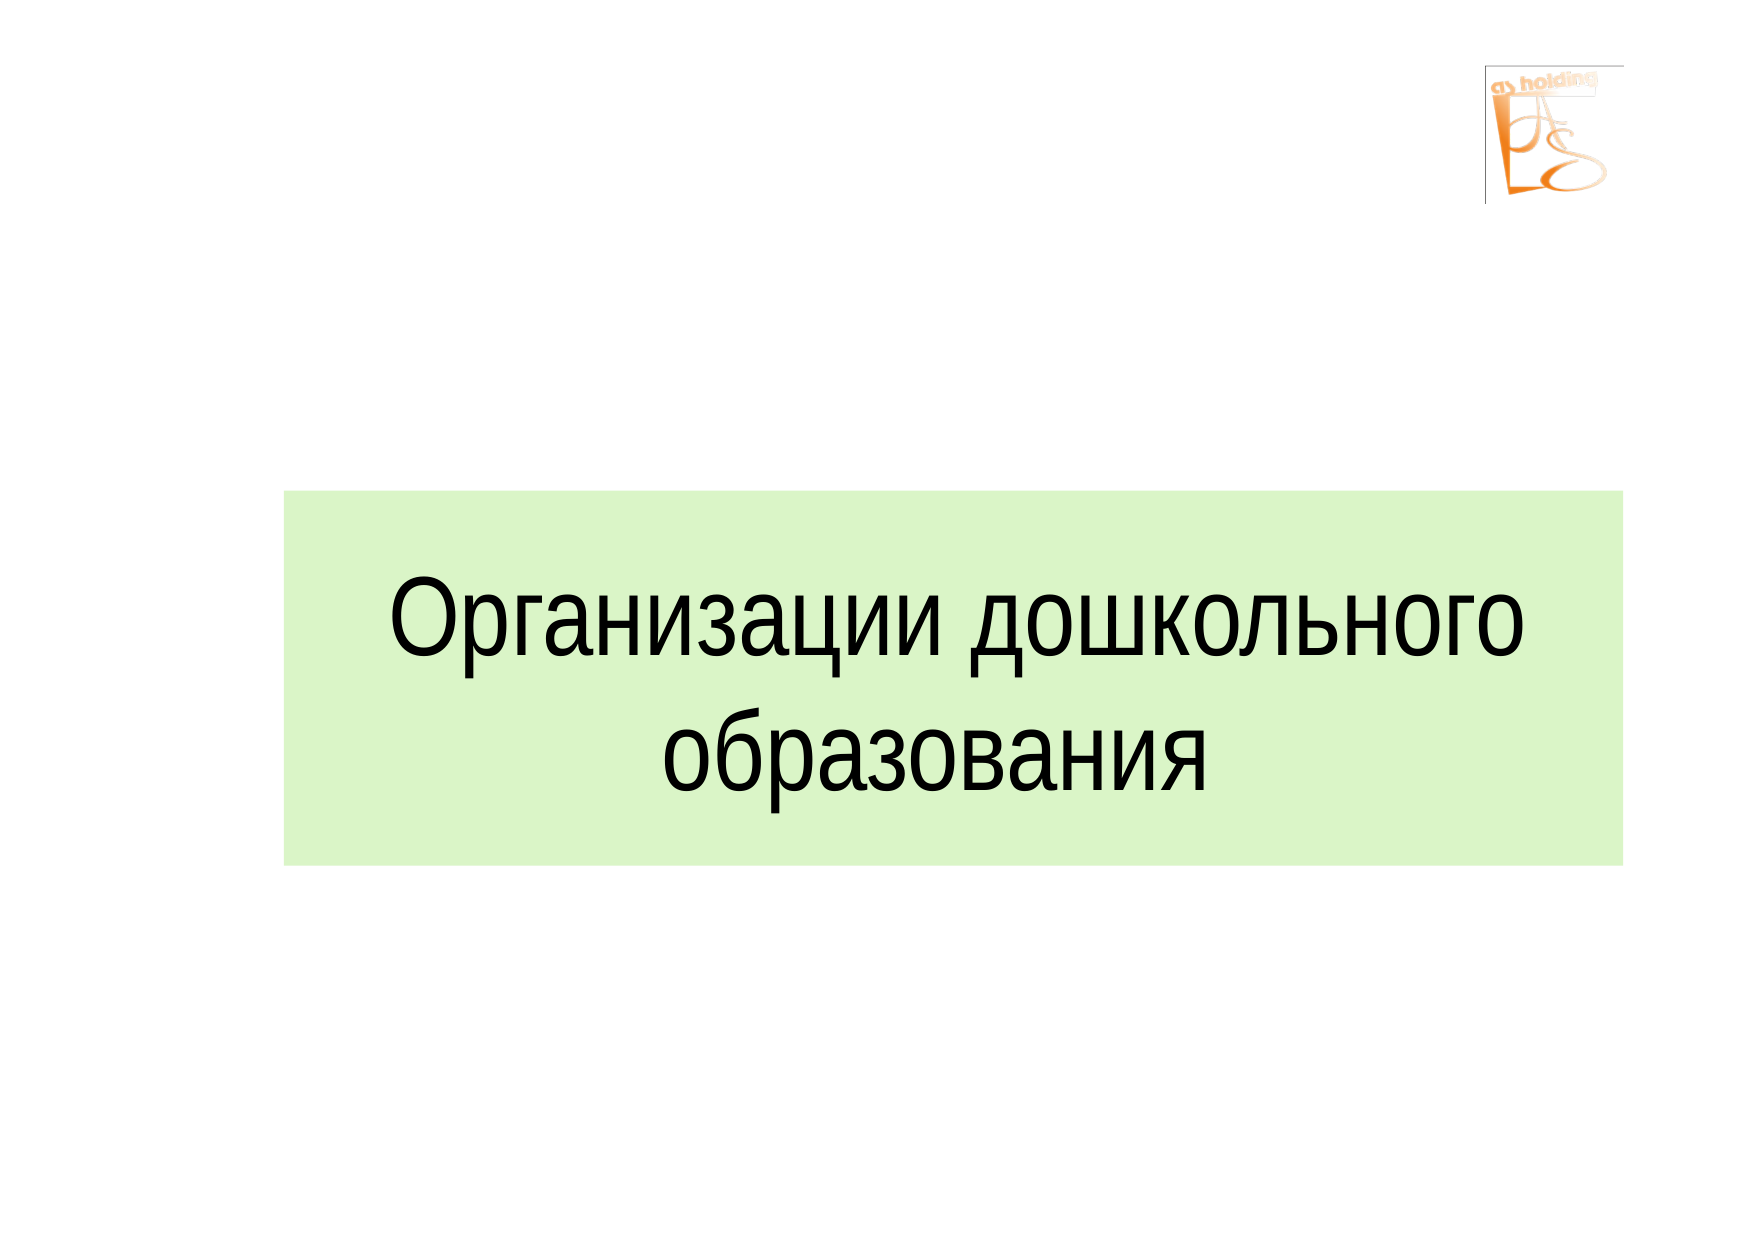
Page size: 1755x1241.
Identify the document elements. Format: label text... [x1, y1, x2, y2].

picture [1484, 65, 1624, 204]
text_box Организации дошкольного образования [283, 490, 1624, 866]
